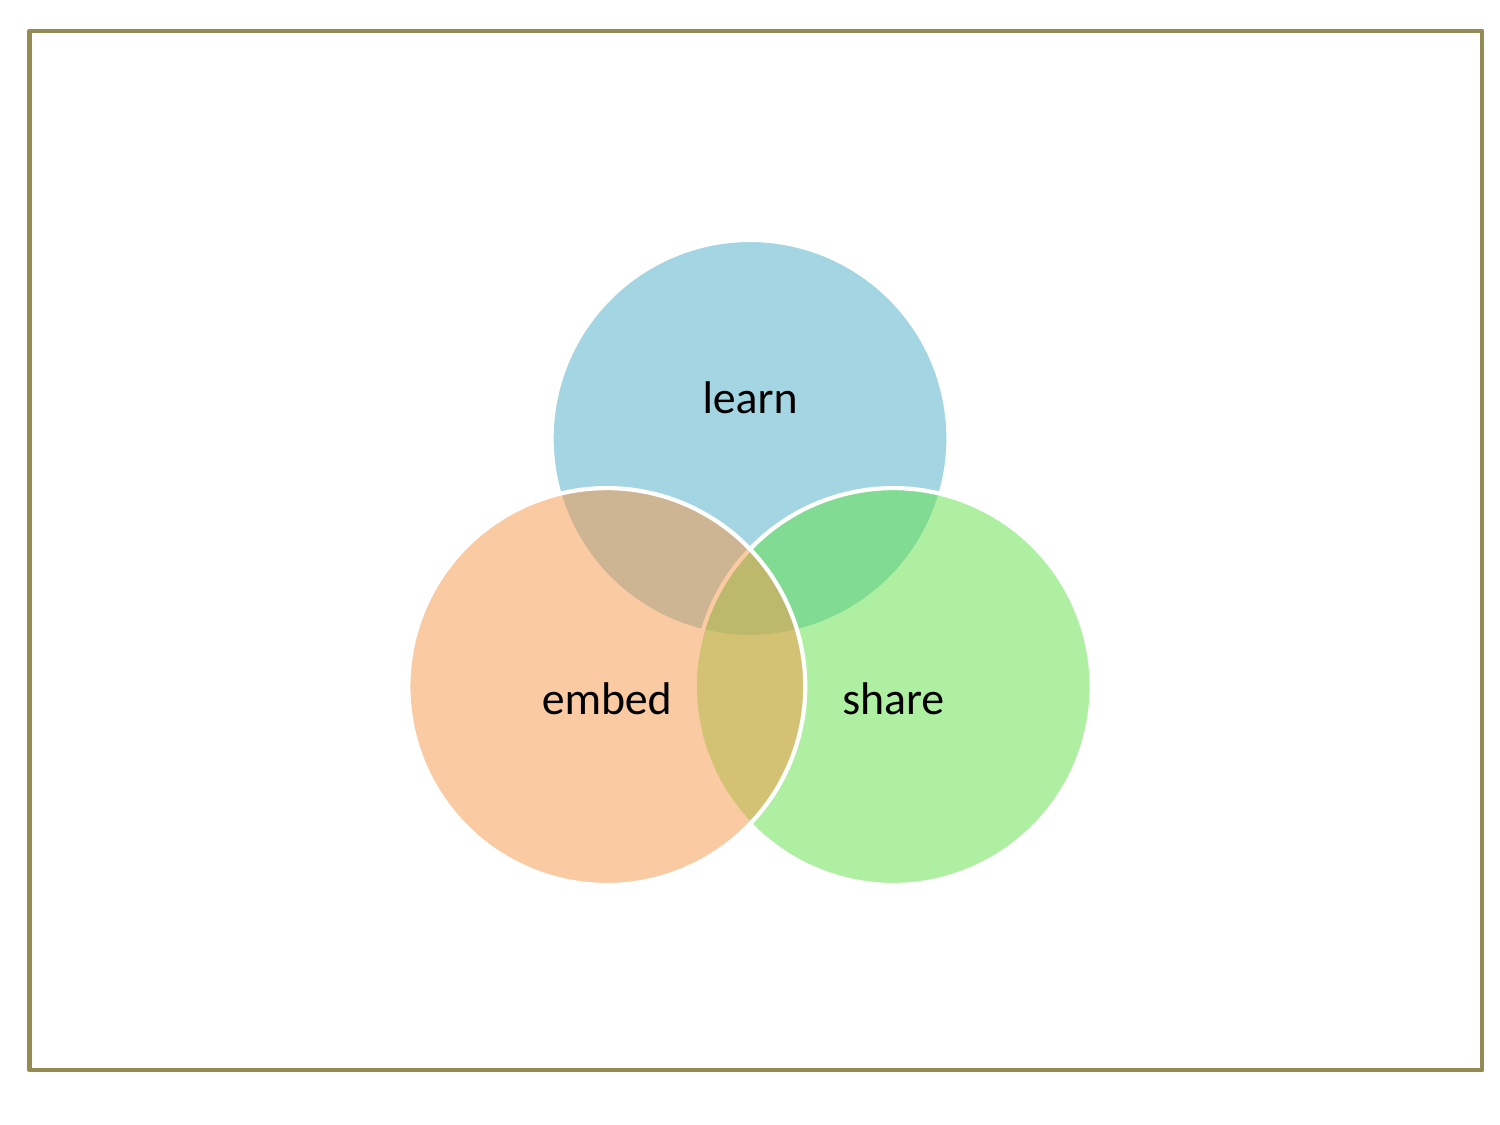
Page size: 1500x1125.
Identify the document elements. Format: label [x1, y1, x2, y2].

text_box [27, 29, 1484, 1072]
text_box [93, 231, 1407, 894]
